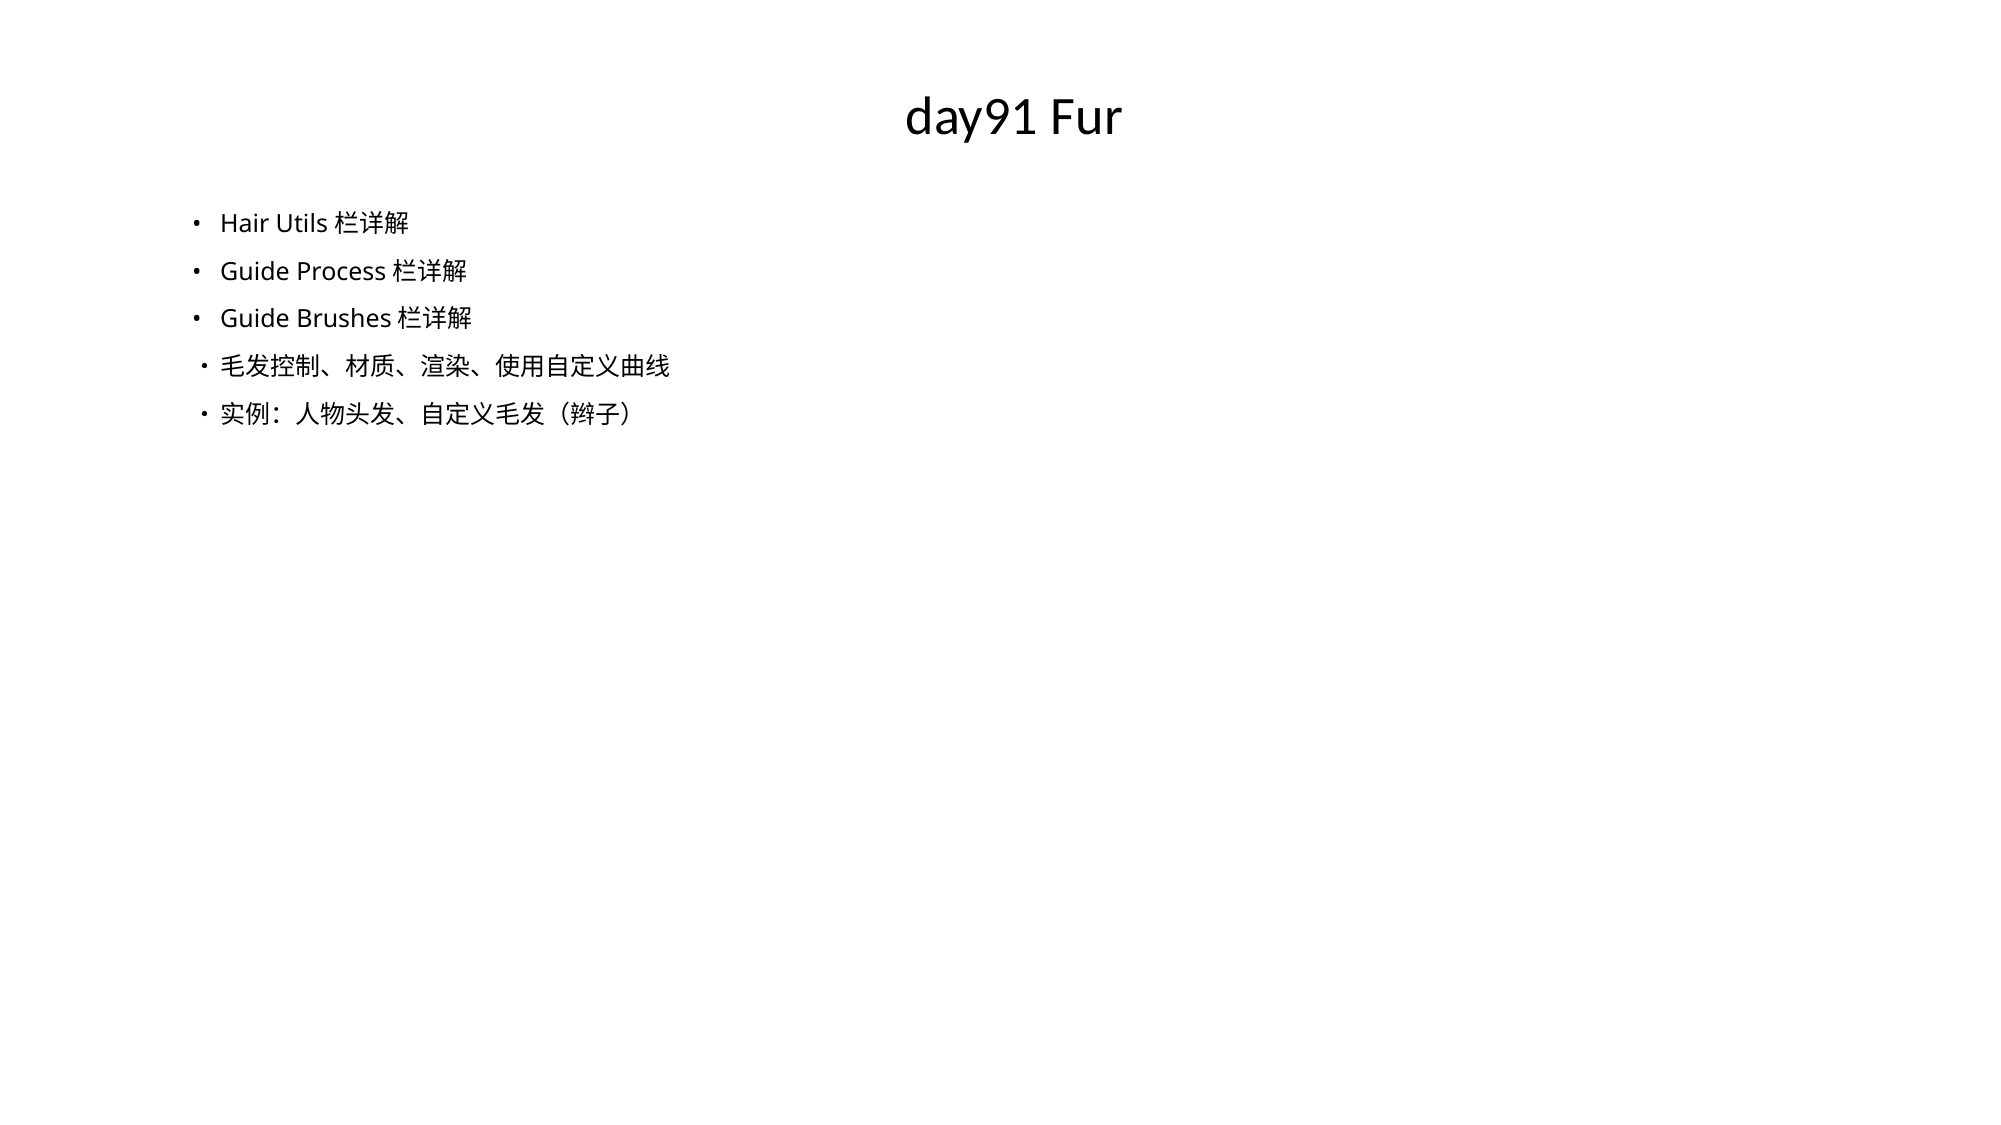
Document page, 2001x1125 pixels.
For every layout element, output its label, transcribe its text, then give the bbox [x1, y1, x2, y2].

title day91 Fur [543, 41, 1486, 154]
subtitle • Hair Utils栏详解 • Guide Process栏详解 • Guide Brushes栏详解 • 毛发控制、材质、渲染、使用自定义曲线 • 实例：人物头发、自定义毛发（辫子） [176, 203, 1815, 903]
